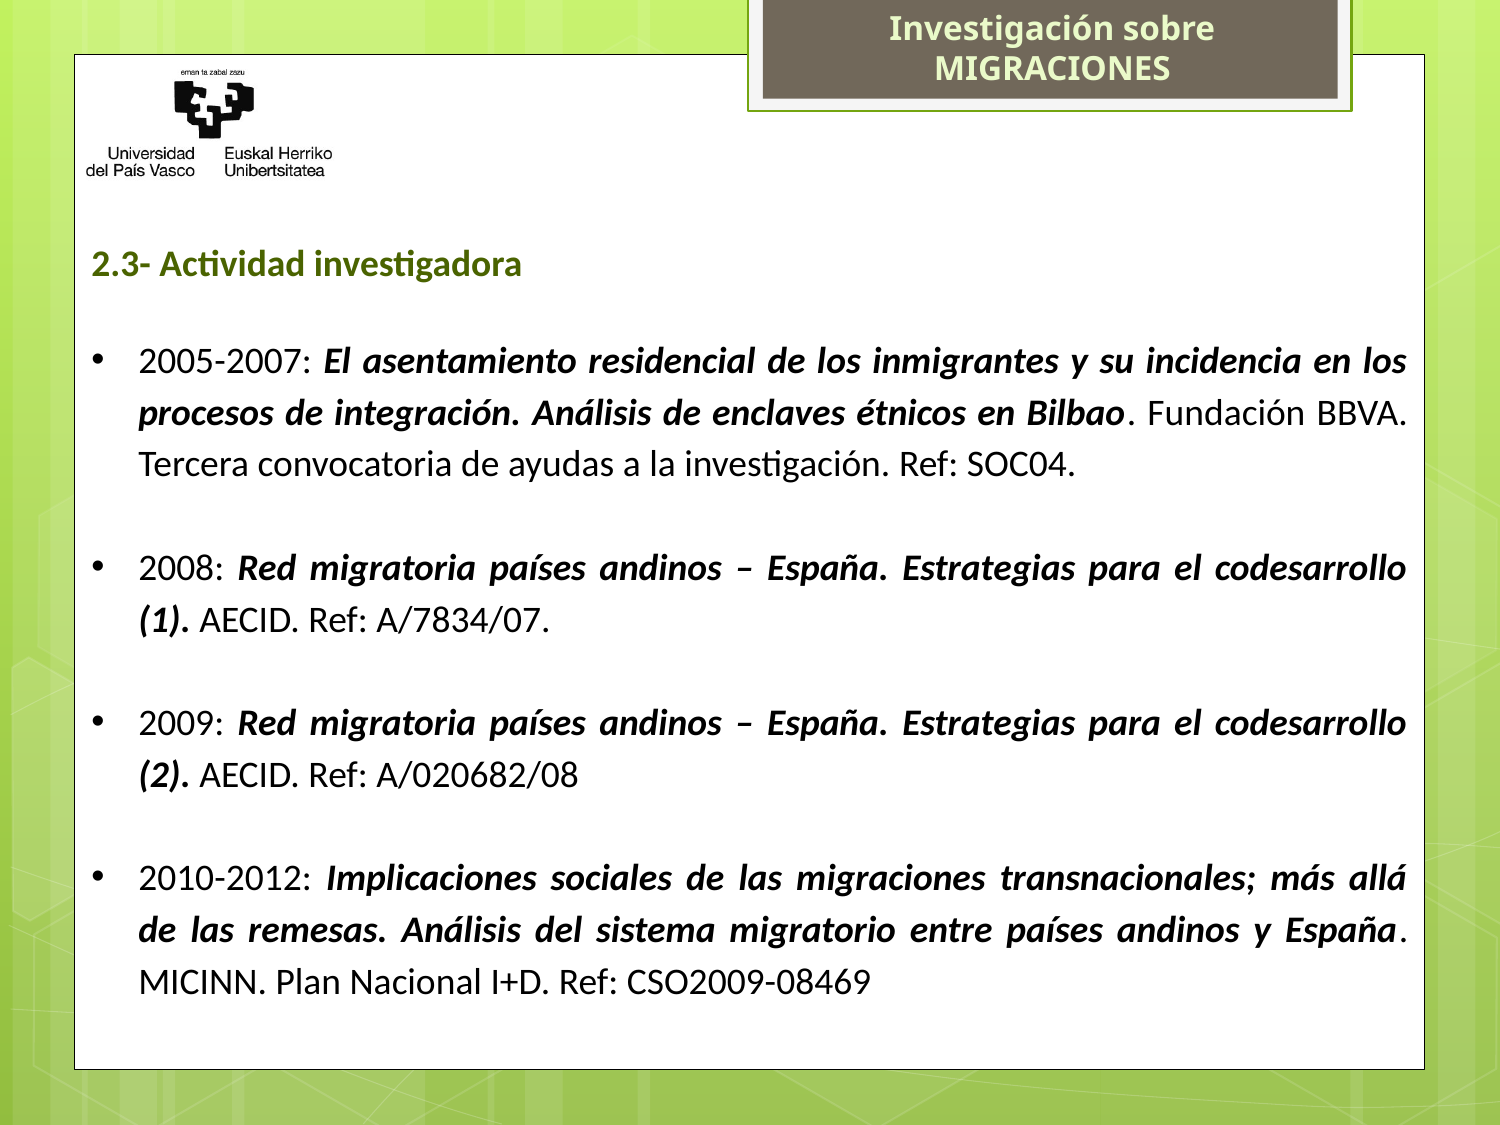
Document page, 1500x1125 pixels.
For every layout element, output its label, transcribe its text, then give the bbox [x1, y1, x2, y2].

text_box 2.3- Actividad investigadora 2005-2007: El asentamiento residencial de los inmigrantes y su incidencia en los procesos de integración. Análisis de enclaves étnicos en Bilbao. Fundación BBVA. Tercera convocatoria de ayudas a la investigación. Ref: SOC04. 2008: Red migratoria países andinos – España. Estrategias para el codesarrollo (1). AECID. Ref: A/7834/07. 2009: Red migratoria países andinos – España. Estrategias para el codesarrollo (2). AECID. Ref: A/020682/08 2010-2012: Implicaciones sociales de las migraciones transnacionales; más allá de las remesas. Análisis del sistema migratorio entre países andinos y España. MICINN. Plan Nacional I+D. Ref: CSO2009-08469 [76, 231, 1424, 1125]
picture [76, 59, 345, 185]
text_box Investigación sobre MIGRACIONES [786, 0, 1319, 95]
